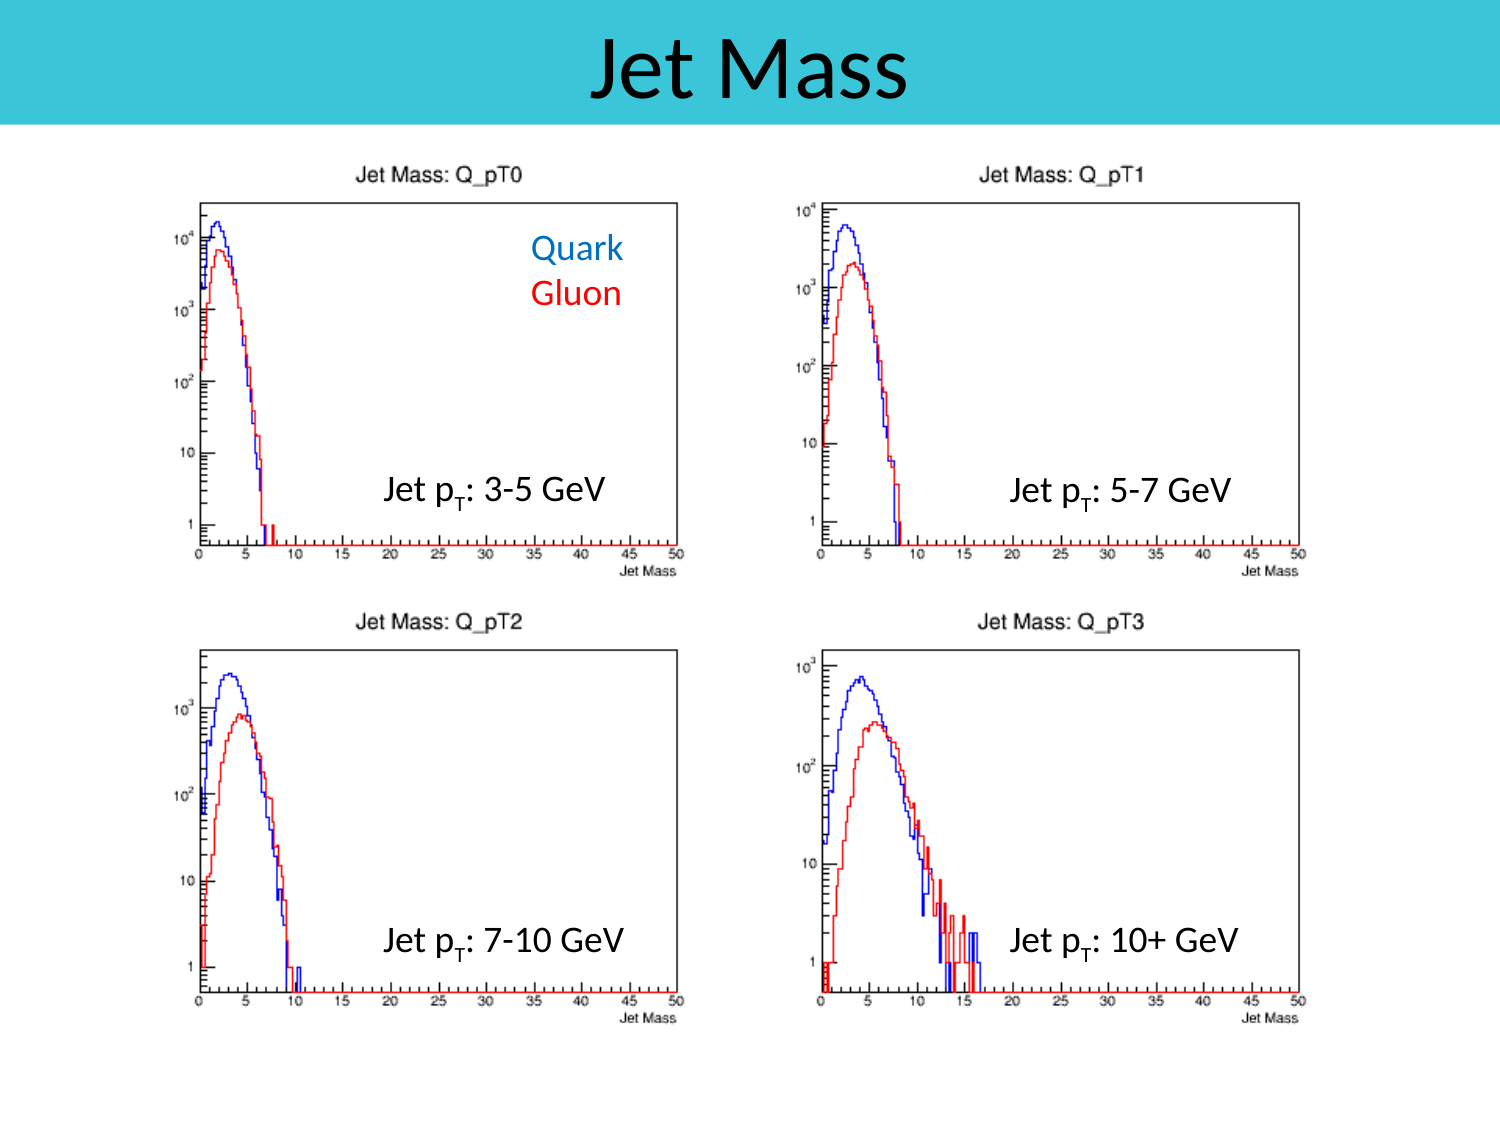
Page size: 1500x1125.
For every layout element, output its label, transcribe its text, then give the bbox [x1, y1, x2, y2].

text_box Jet Mass [0, 0, 1500, 125]
picture [128, 151, 1372, 1045]
